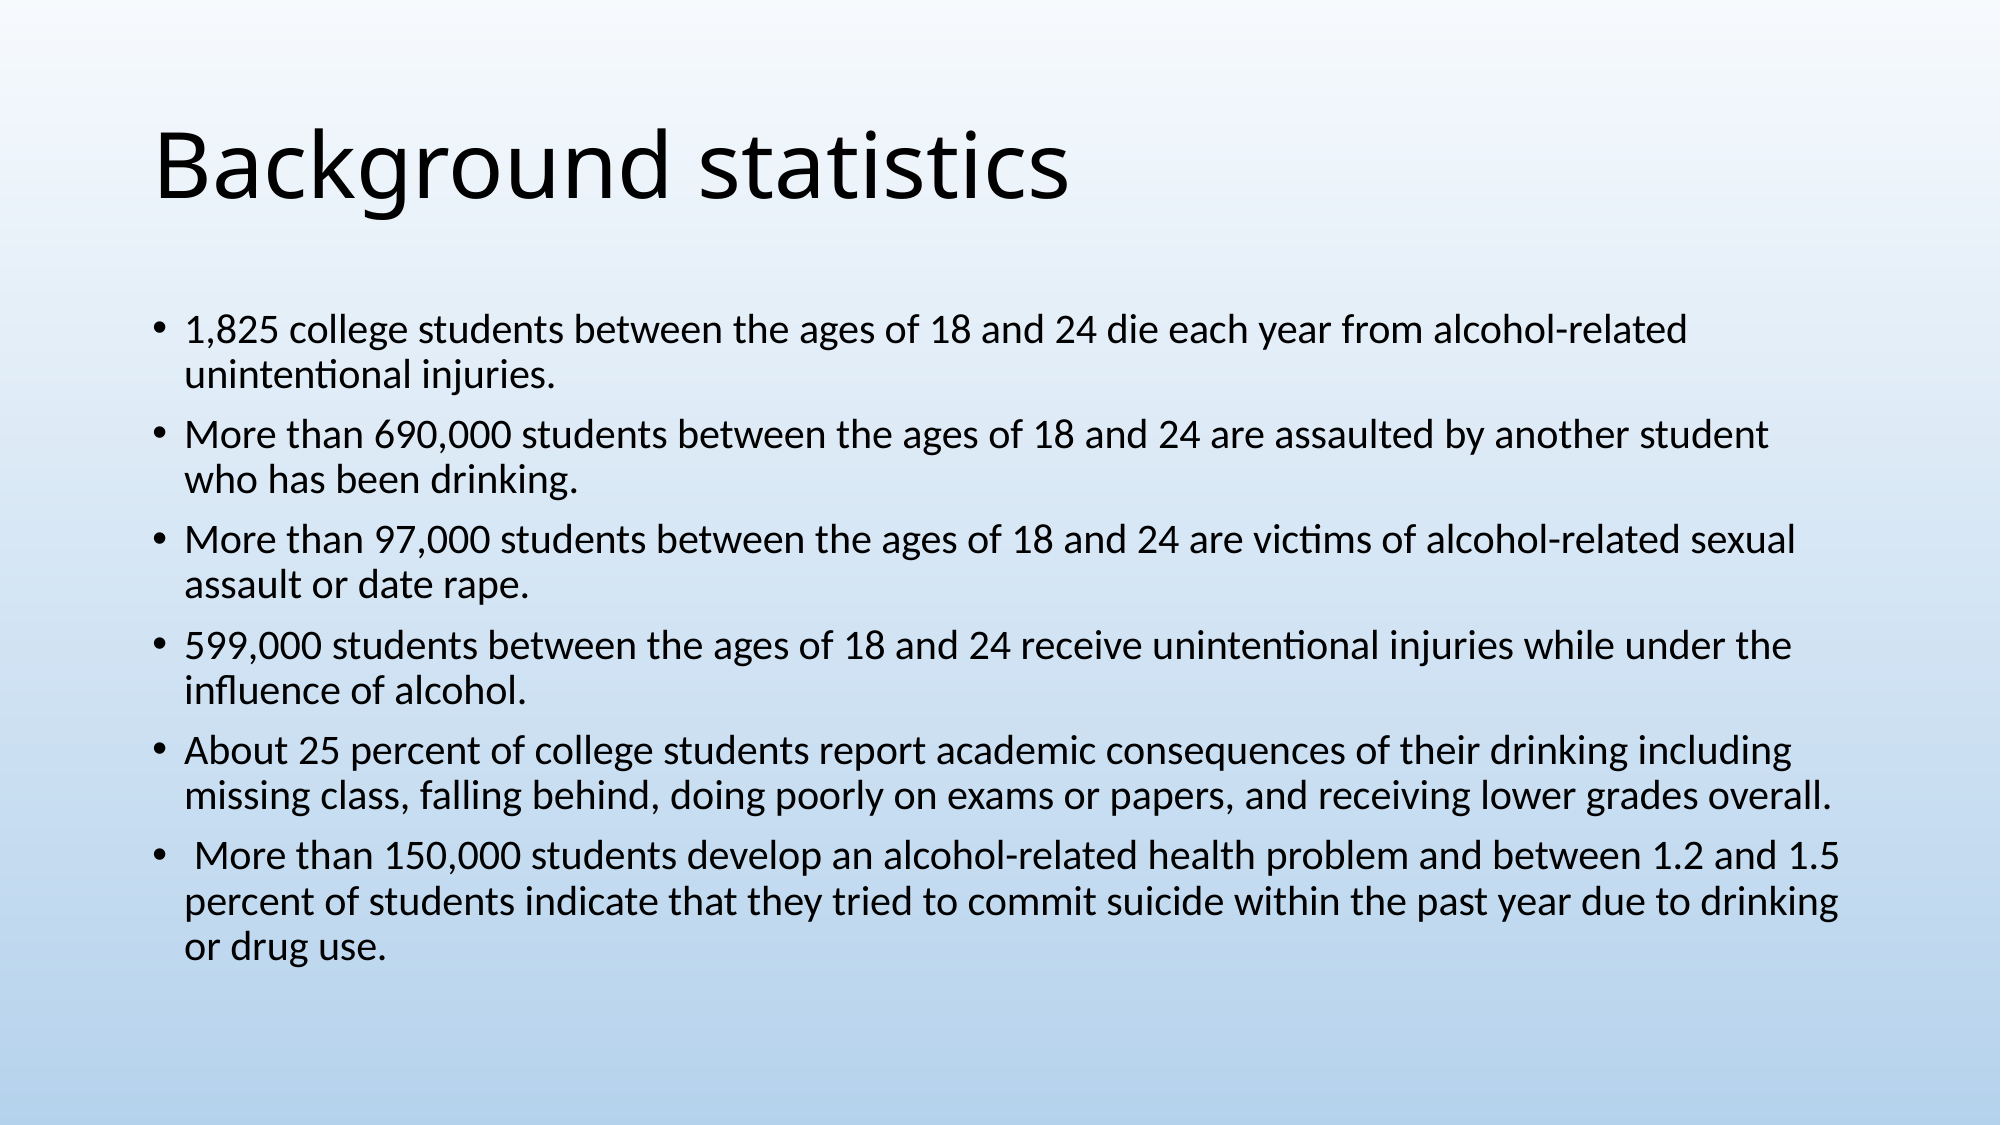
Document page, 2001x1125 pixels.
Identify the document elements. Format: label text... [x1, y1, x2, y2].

list 1,825 college students between the ages of 18 and 24 die each year from alcohol-related unintentional injuries. More than 690,000 students between the ages of 18 and 24 are assaulted by another student who has been drinking. More than 97,000 students between the ages of 18 and 24 are victims of alcohol-related sexual assault or date rape. 599,000 students between the ages of 18 and 24 receive unintentional injuries while under the influence of alcohol. About 25 percent of college students report academic consequences of their drinking including missing class, falling behind, doing poorly on exams or papers, and receiving lower grades overall. More than 150,000 students develop an alcohol-related health problem and between 1.2 and 1.5 percent of students indicate that they tried to commit suicide within the past year due to drinking or drug use. [137, 299, 1863, 1014]
title Background statistics [137, 59, 1863, 278]
